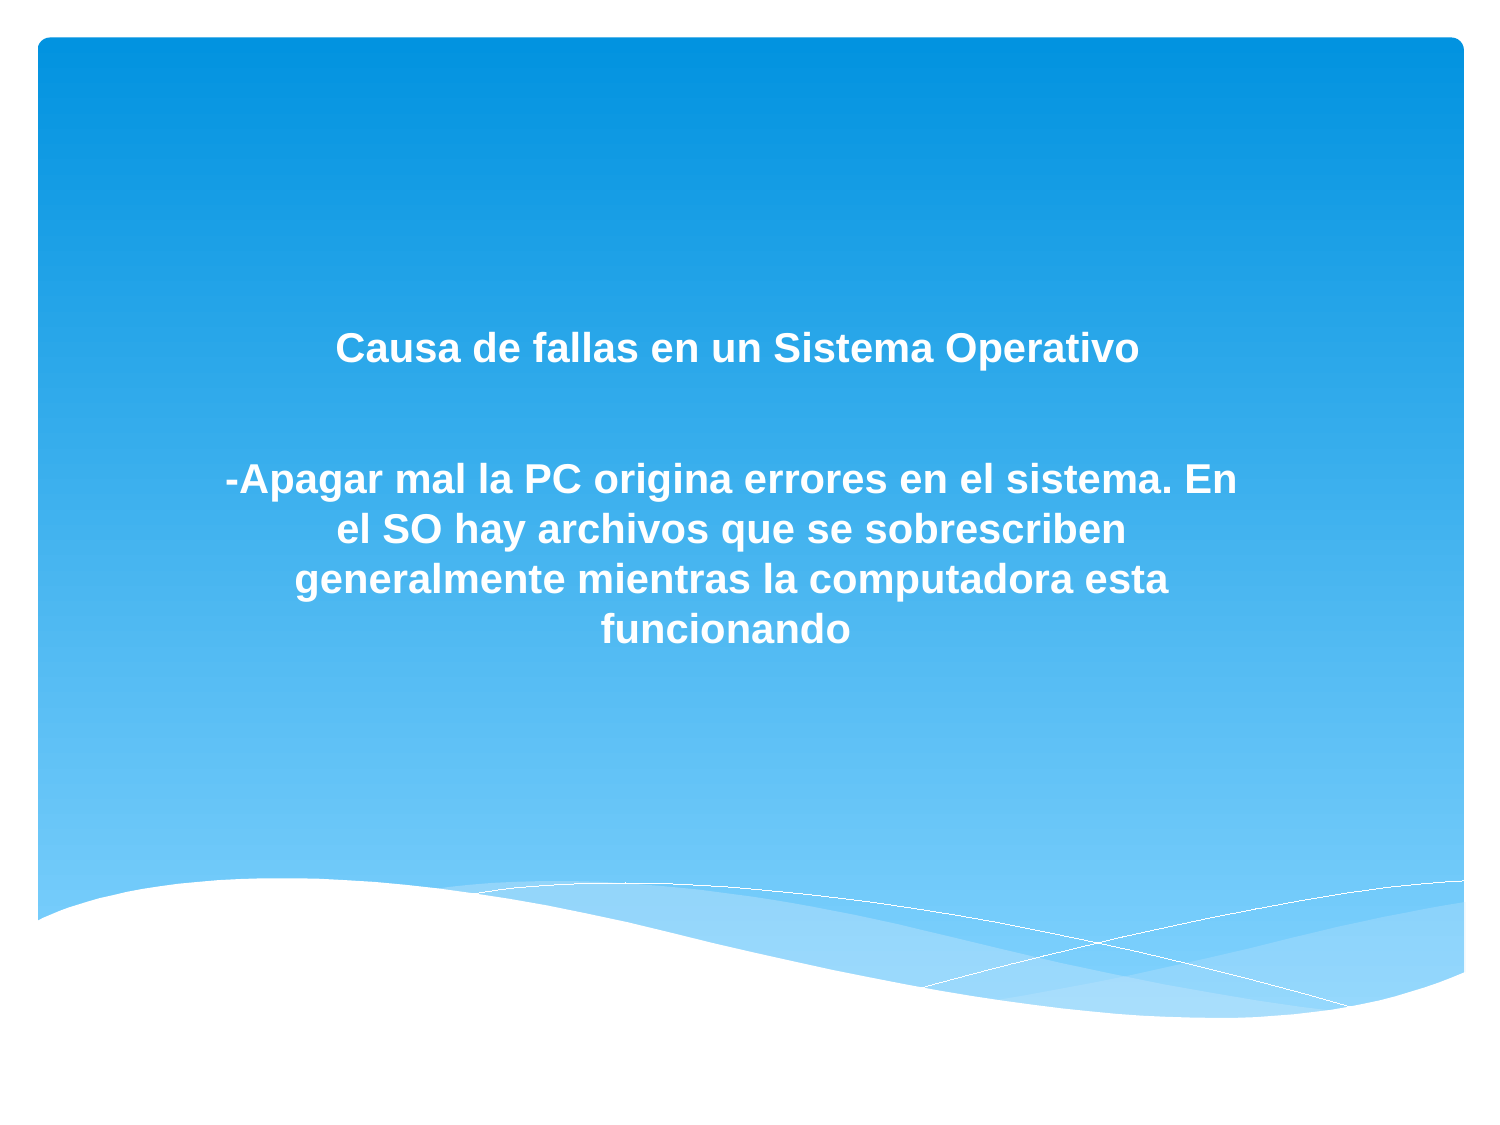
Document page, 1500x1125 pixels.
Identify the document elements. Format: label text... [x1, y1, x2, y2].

subtitle -Apagar mal la PC origina errores en el sistema. En el SO hay archivos que se sobrescriben generalmente mientras la computadora esta funcionando [206, 444, 1257, 878]
title Causa de fallas en un Sistema Operativo [100, 137, 1376, 379]
